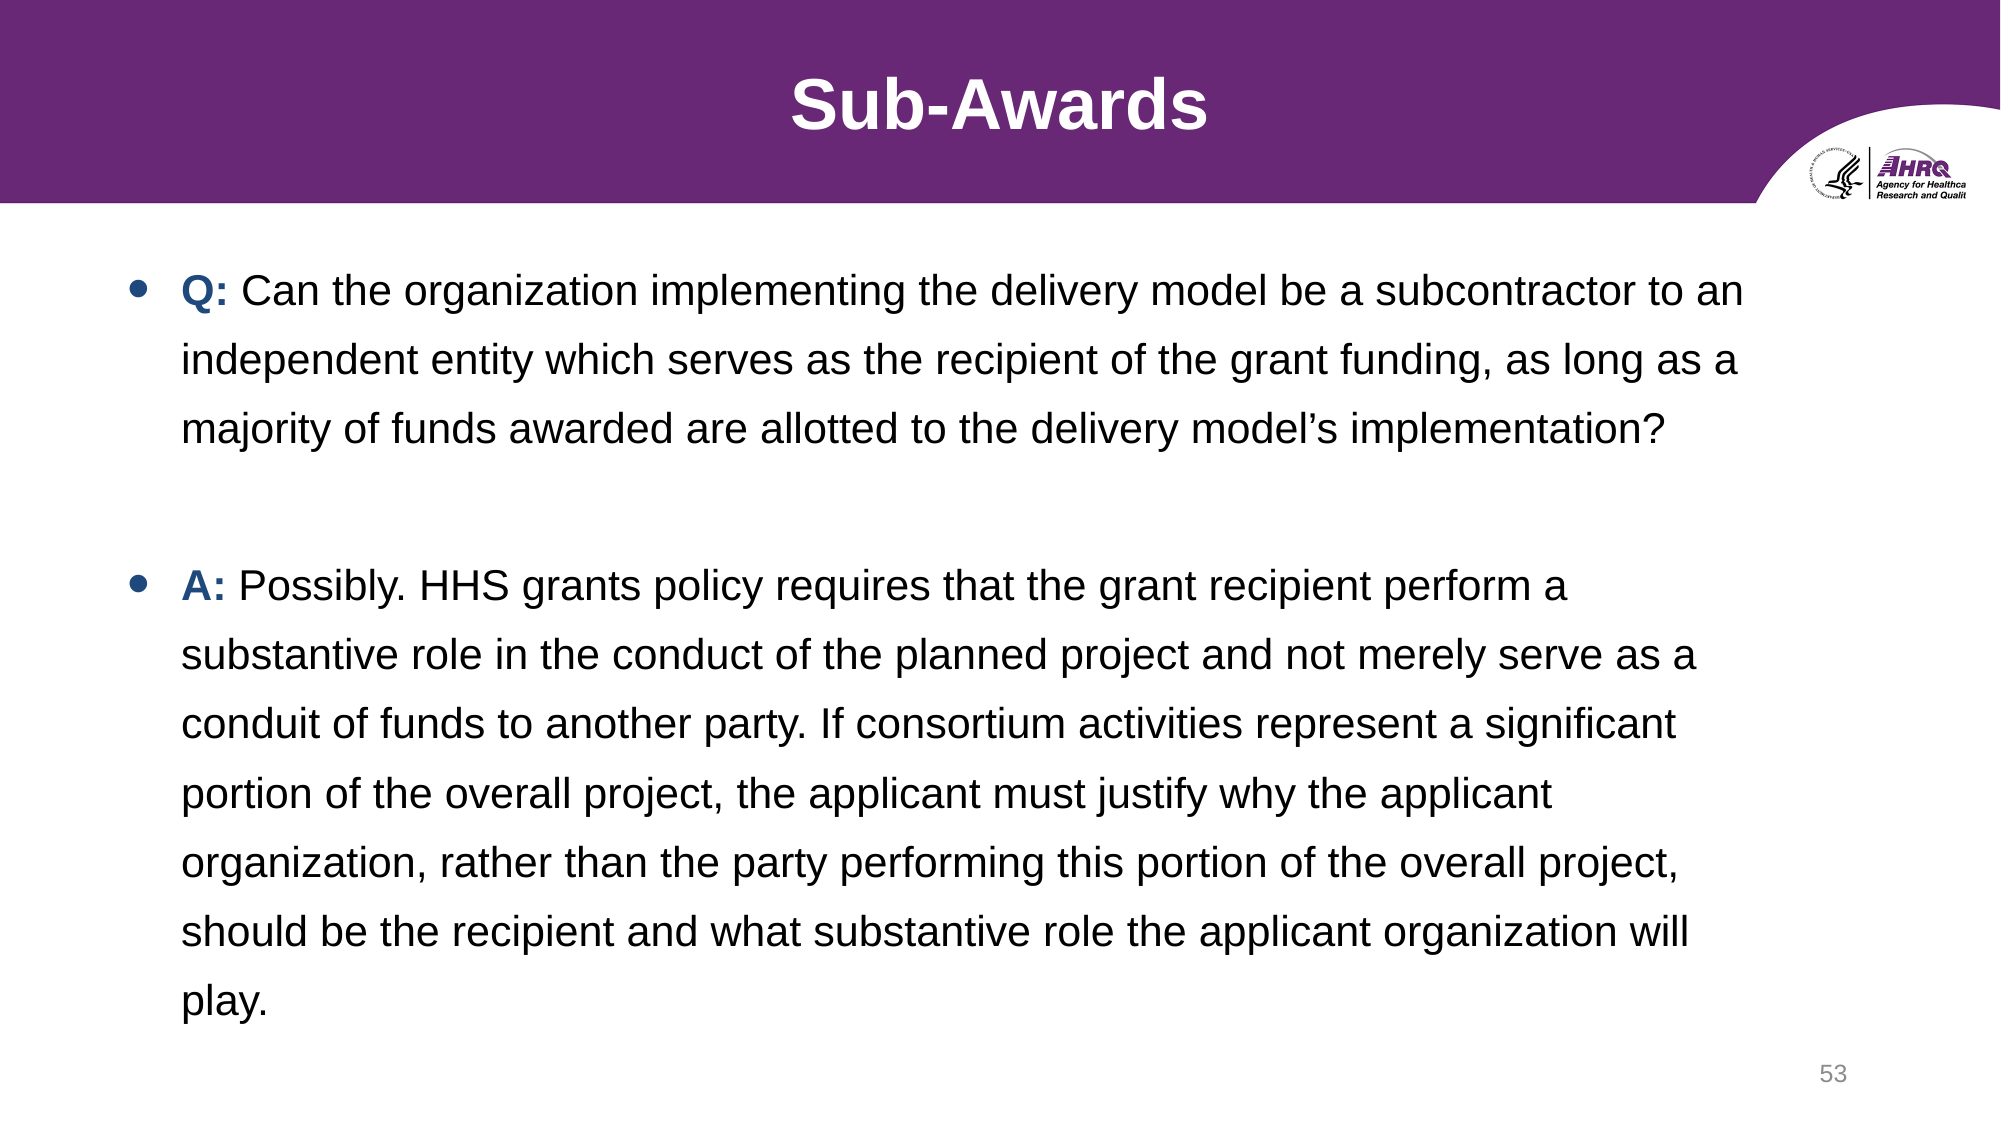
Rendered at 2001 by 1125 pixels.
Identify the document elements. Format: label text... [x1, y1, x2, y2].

picture [0, 0, 2001, 1125]
list Q: Can the organization implementing the delivery model be a subcontractor to an independent entity which serves as the recipient of the grant funding, as long as a majority of funds awarded are allotted to the delivery model’s implementation? A: Possibly. HHS grants policy requires that the grant recipient perform a substantive role in the conduct of the planned project and not merely serve as a conduit of funds to another party. If consortium activities represent a significant portion of the overall project, the applicant must justify why the applicant organization, rather than the party performing this portion of the overall project, should be the recipient and what substantive role the applicant organization will play. [112, 237, 1763, 1063]
slide_number 53 [1412, 1042, 1863, 1103]
title Sub-Awards [275, 50, 1725, 152]
